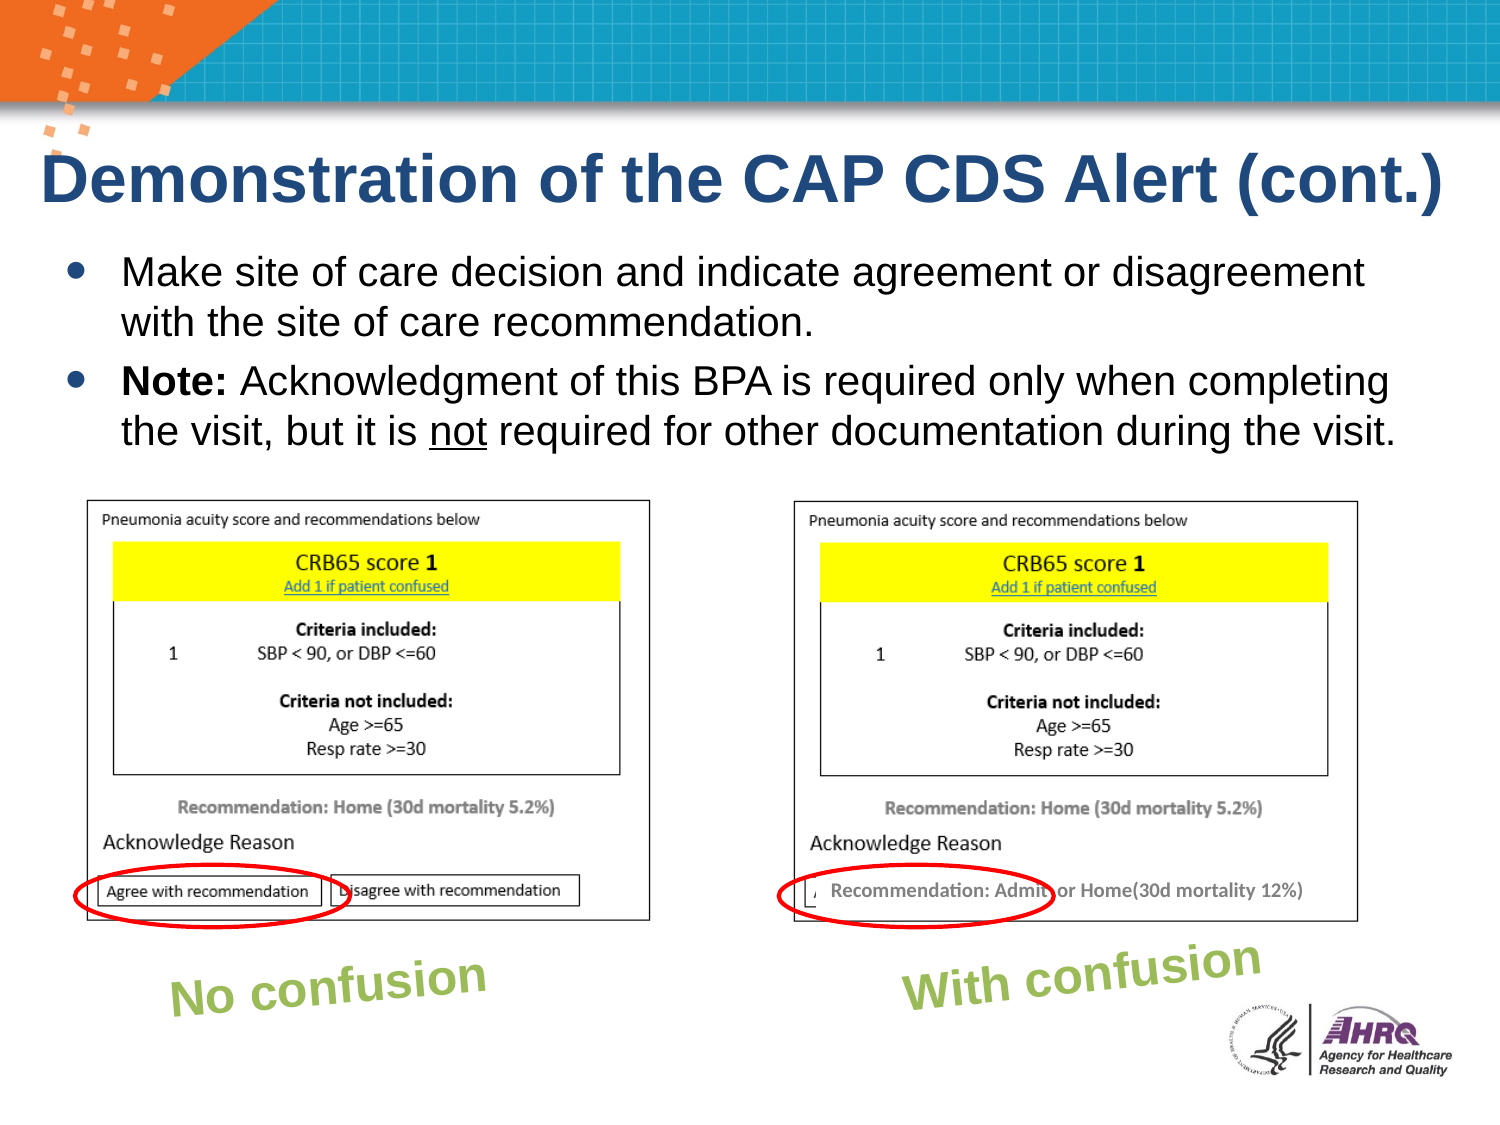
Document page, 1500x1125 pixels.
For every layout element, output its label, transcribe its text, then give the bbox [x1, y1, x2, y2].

picture [0, 0, 1500, 168]
title Demonstration of the CAP CDS Alert (cont.) [24, 125, 1463, 227]
text_box No confusion [151, 936, 506, 1037]
picture [782, 489, 1363, 929]
picture [74, 488, 655, 928]
text_box With confusion [884, 937, 1282, 1031]
list Make site of care decision and indicate agreement or disagreement with the site of care recommendation. Note: Acknowledgment of this BPA is required only when completing the visit, but it is not required for other documentation during the visit. [50, 237, 1425, 475]
picture [1224, 999, 1457, 1081]
